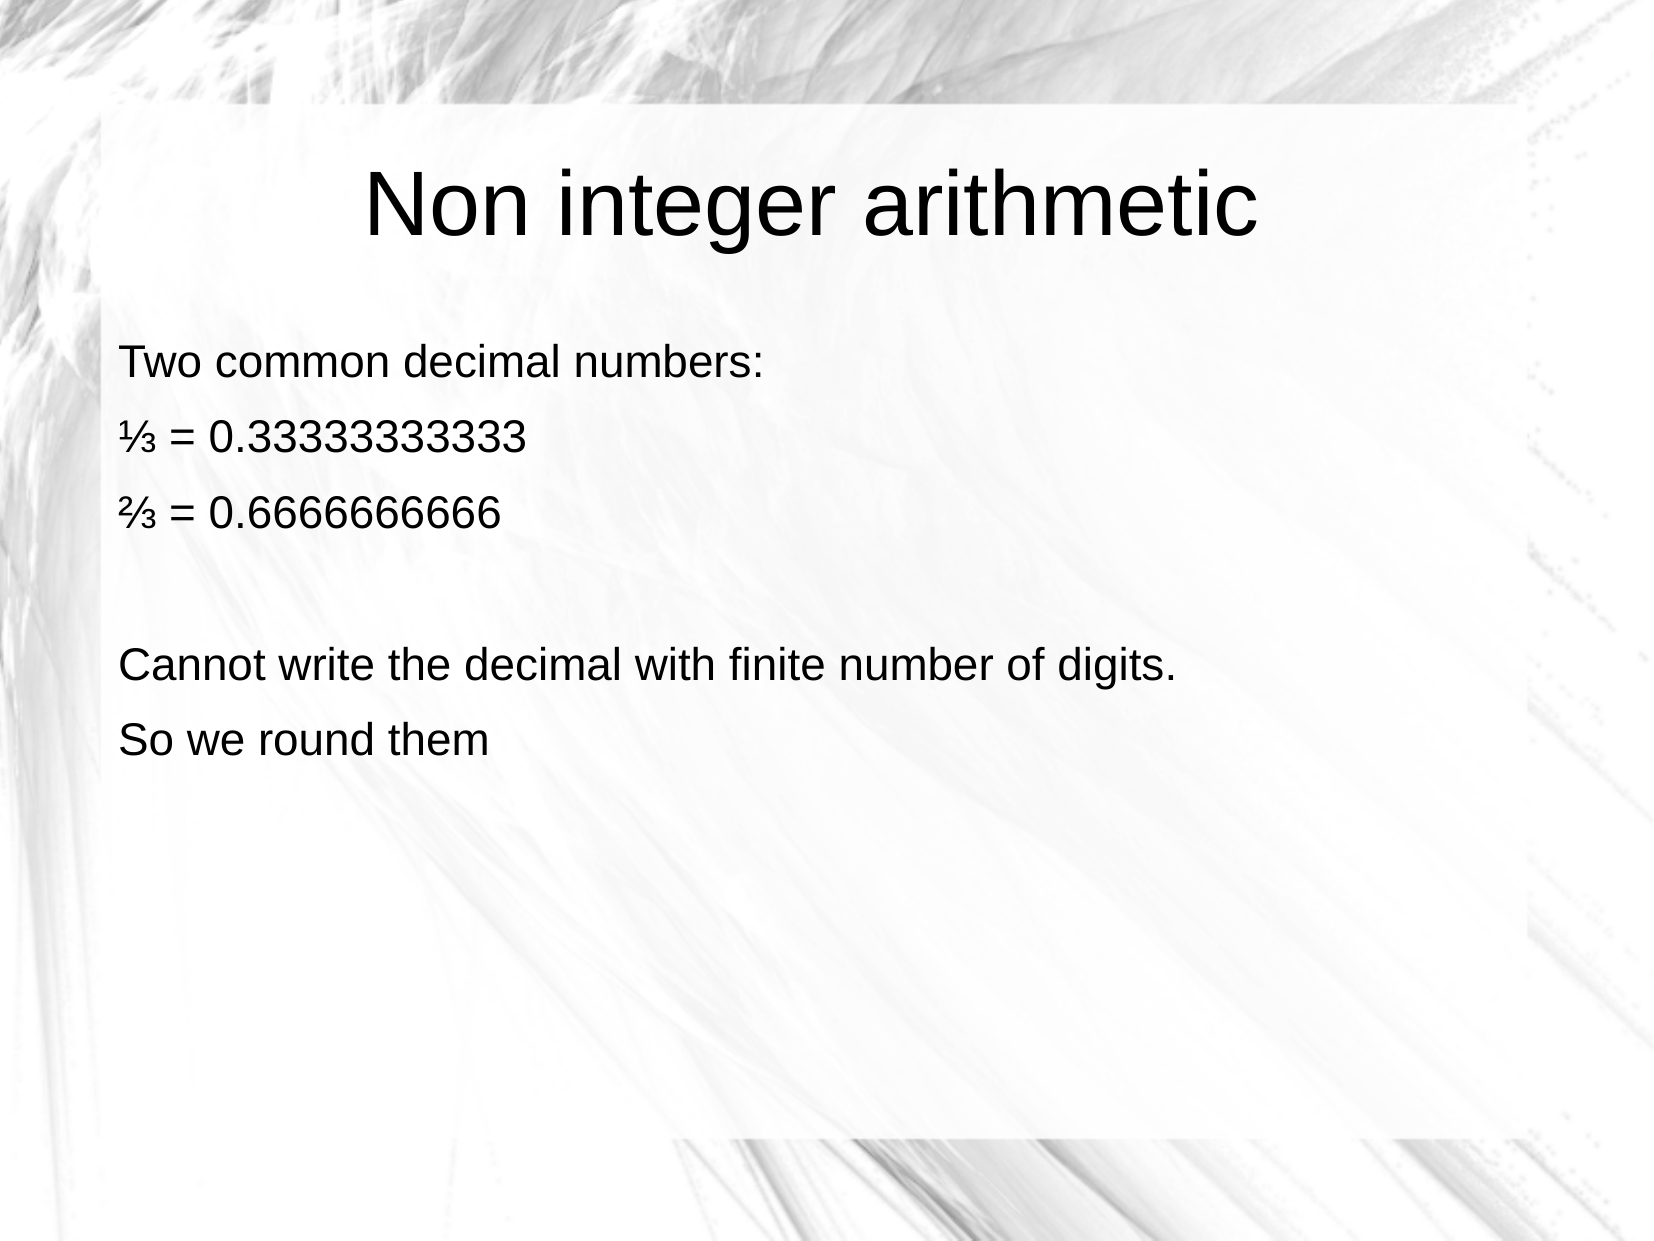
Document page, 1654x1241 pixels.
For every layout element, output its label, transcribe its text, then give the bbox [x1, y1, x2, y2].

title Non integer arithmetic [118, 93, 1506, 299]
picture [0, 0, 1654, 1241]
list Two common decimal numbers: ⅓ = 0.33333333333 ⅔ = 0.6666666666 Cannot write the decimal with finite number of digits. So we round them [118, 319, 1571, 1109]
